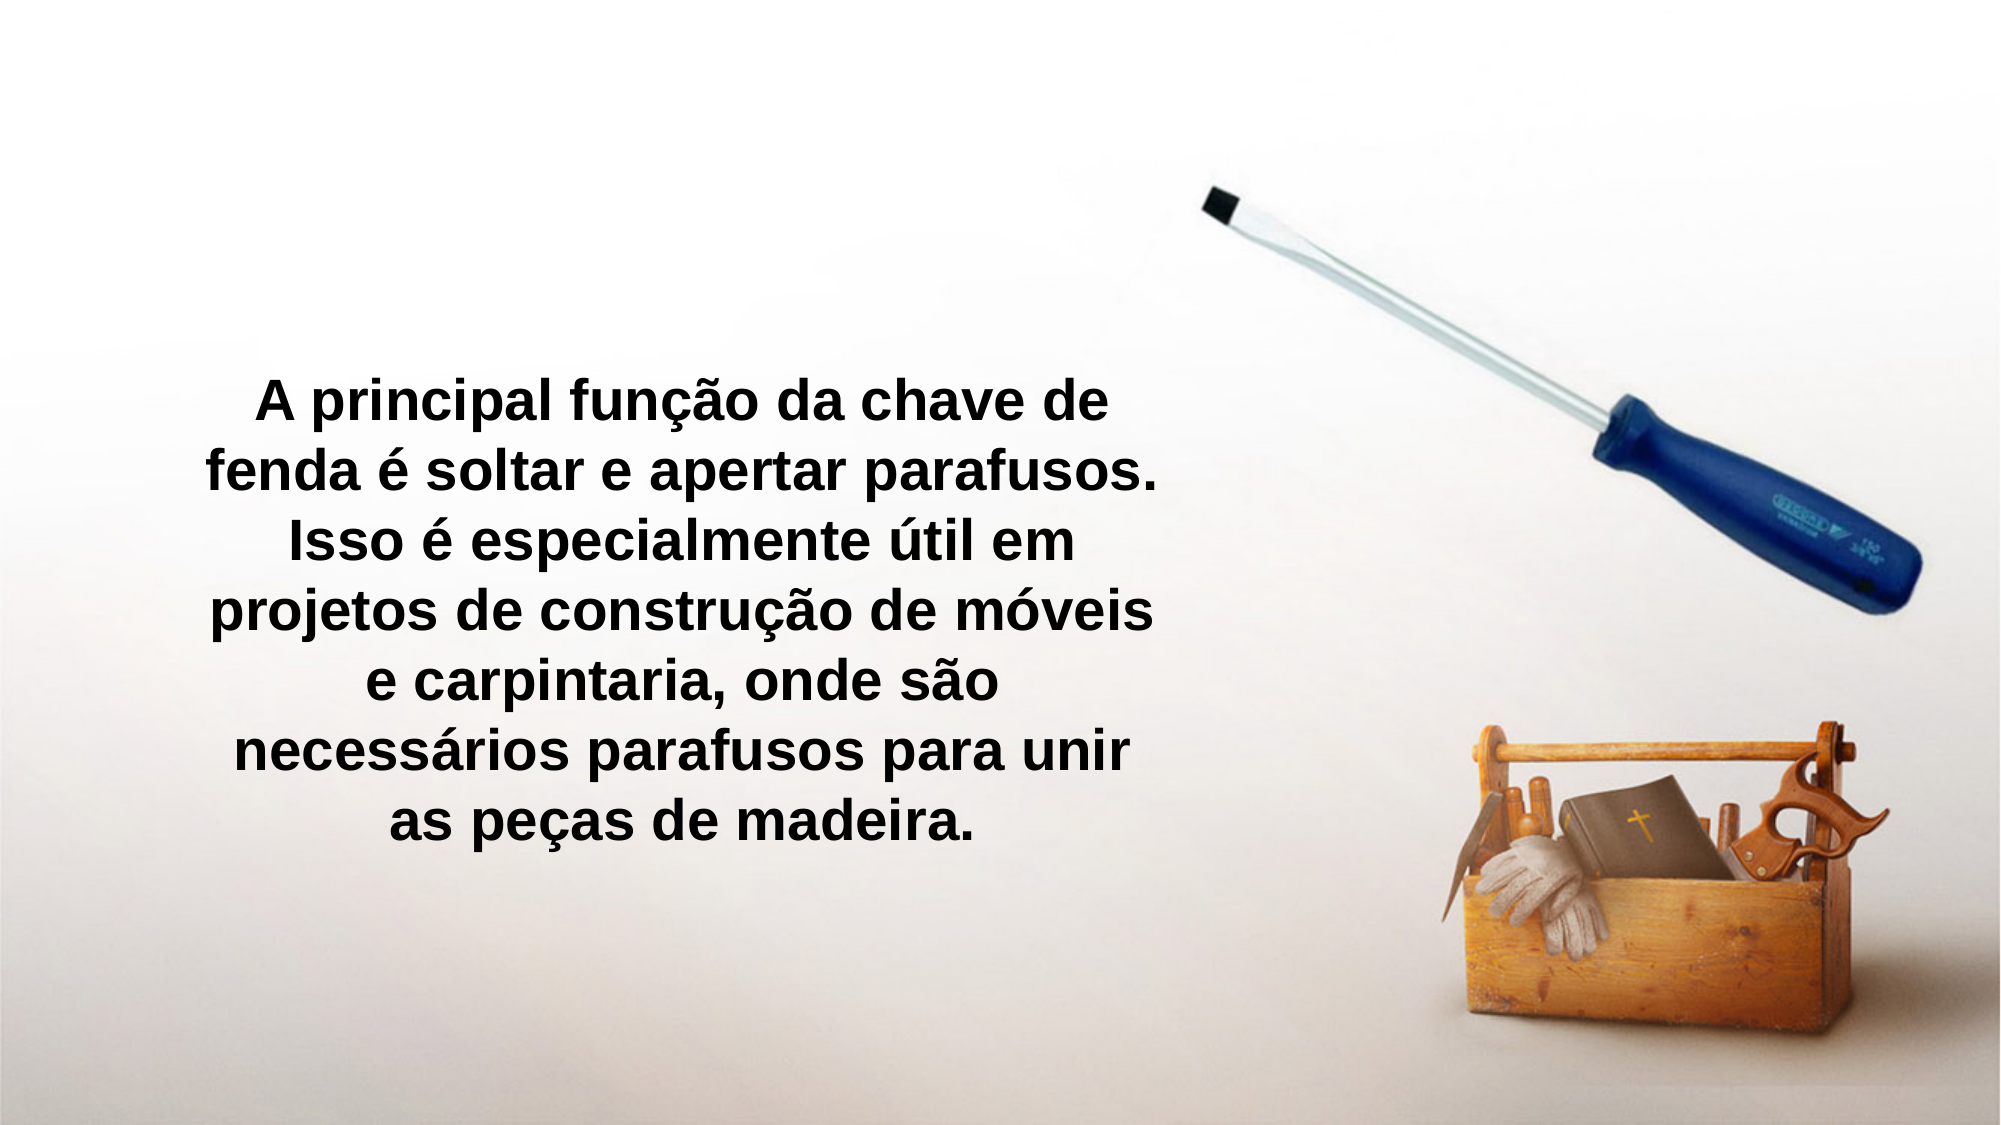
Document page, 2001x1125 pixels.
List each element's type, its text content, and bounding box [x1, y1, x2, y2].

text_box A principal função da chave de fenda é soltar e apertar parafusos. Isso é especialmente útil em projetos de construção de móveis e carpintaria, onde são necessários parafusos para unir as peças de madeira. [182, 354, 1183, 860]
picture [0, 0, 2001, 1125]
